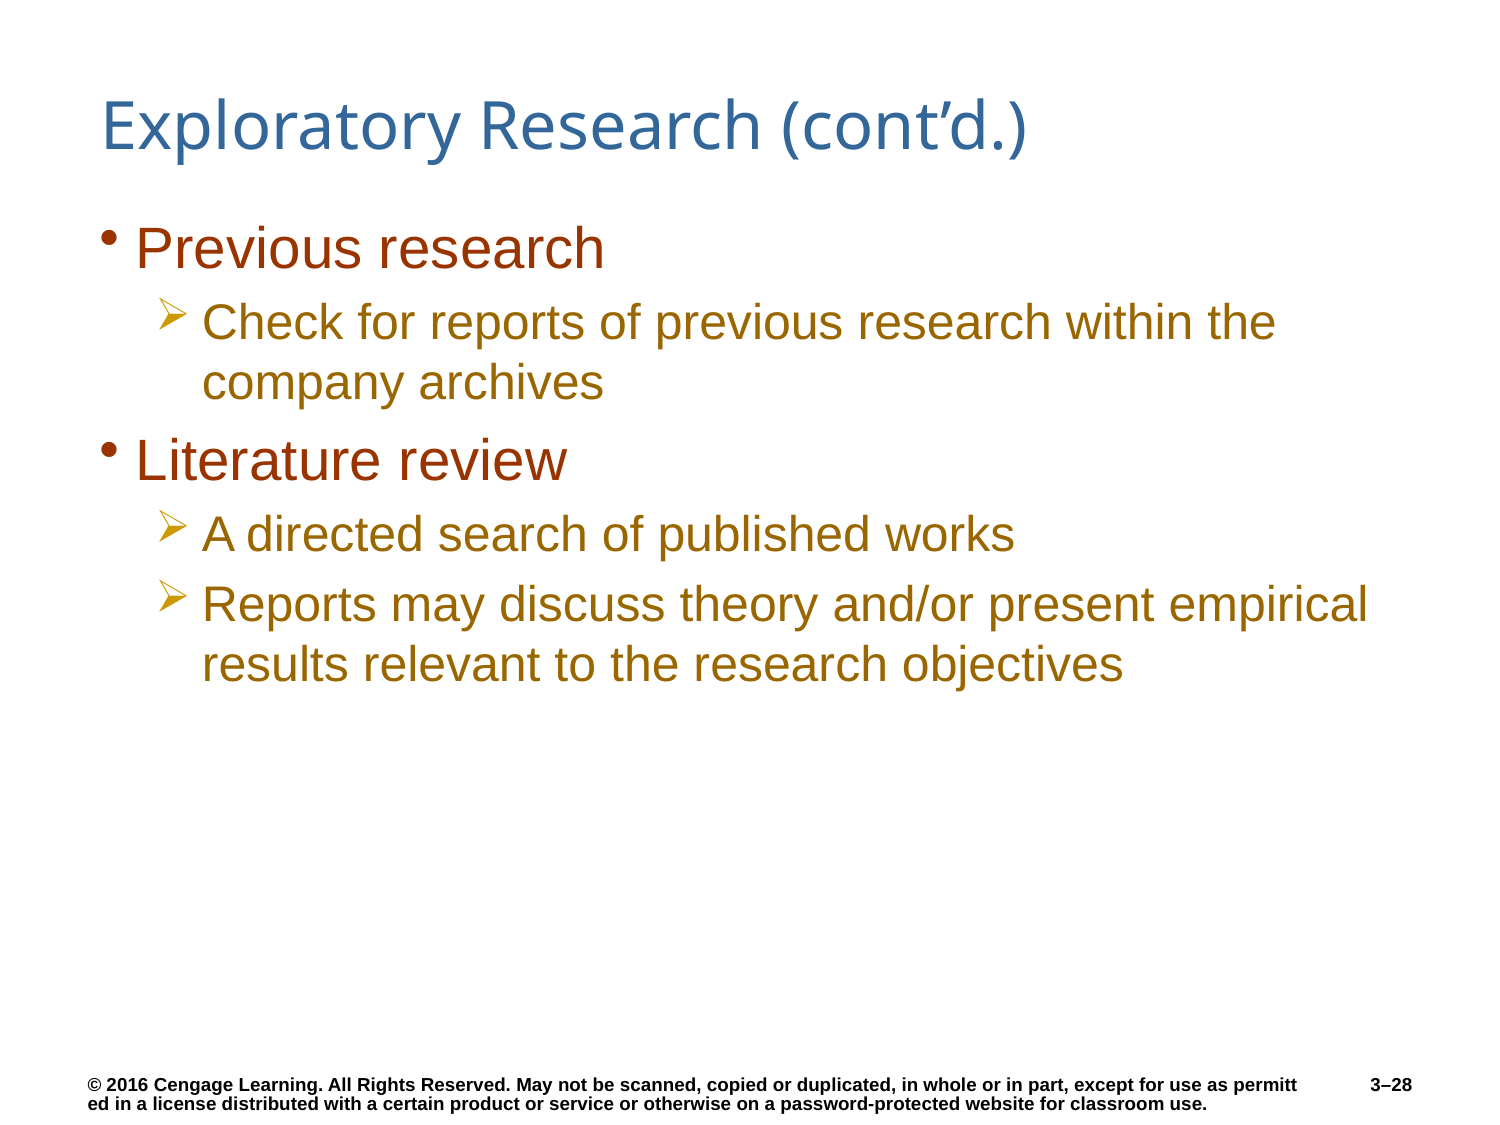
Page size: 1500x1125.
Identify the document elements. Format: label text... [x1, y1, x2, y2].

title Exploratory Research (cont’d.) [85, 75, 1411, 171]
footer © 2016 Cengage Learning. All Rights Reserved. May not be scanned, copied or duplicated, in whole or in part, except for use as permitted in a license distributed with a certain product or service or otherwise on a password-protected website for classroom use. [87, 1057, 1050, 1103]
list Previous research Check for reports of previous research within the company archives Literature review A directed search of published works Reports may discuss theory and/or present empirical results relevant to the research objectives [84, 202, 1414, 1013]
slide_number 3–28 [1050, 1042, 1413, 1103]
